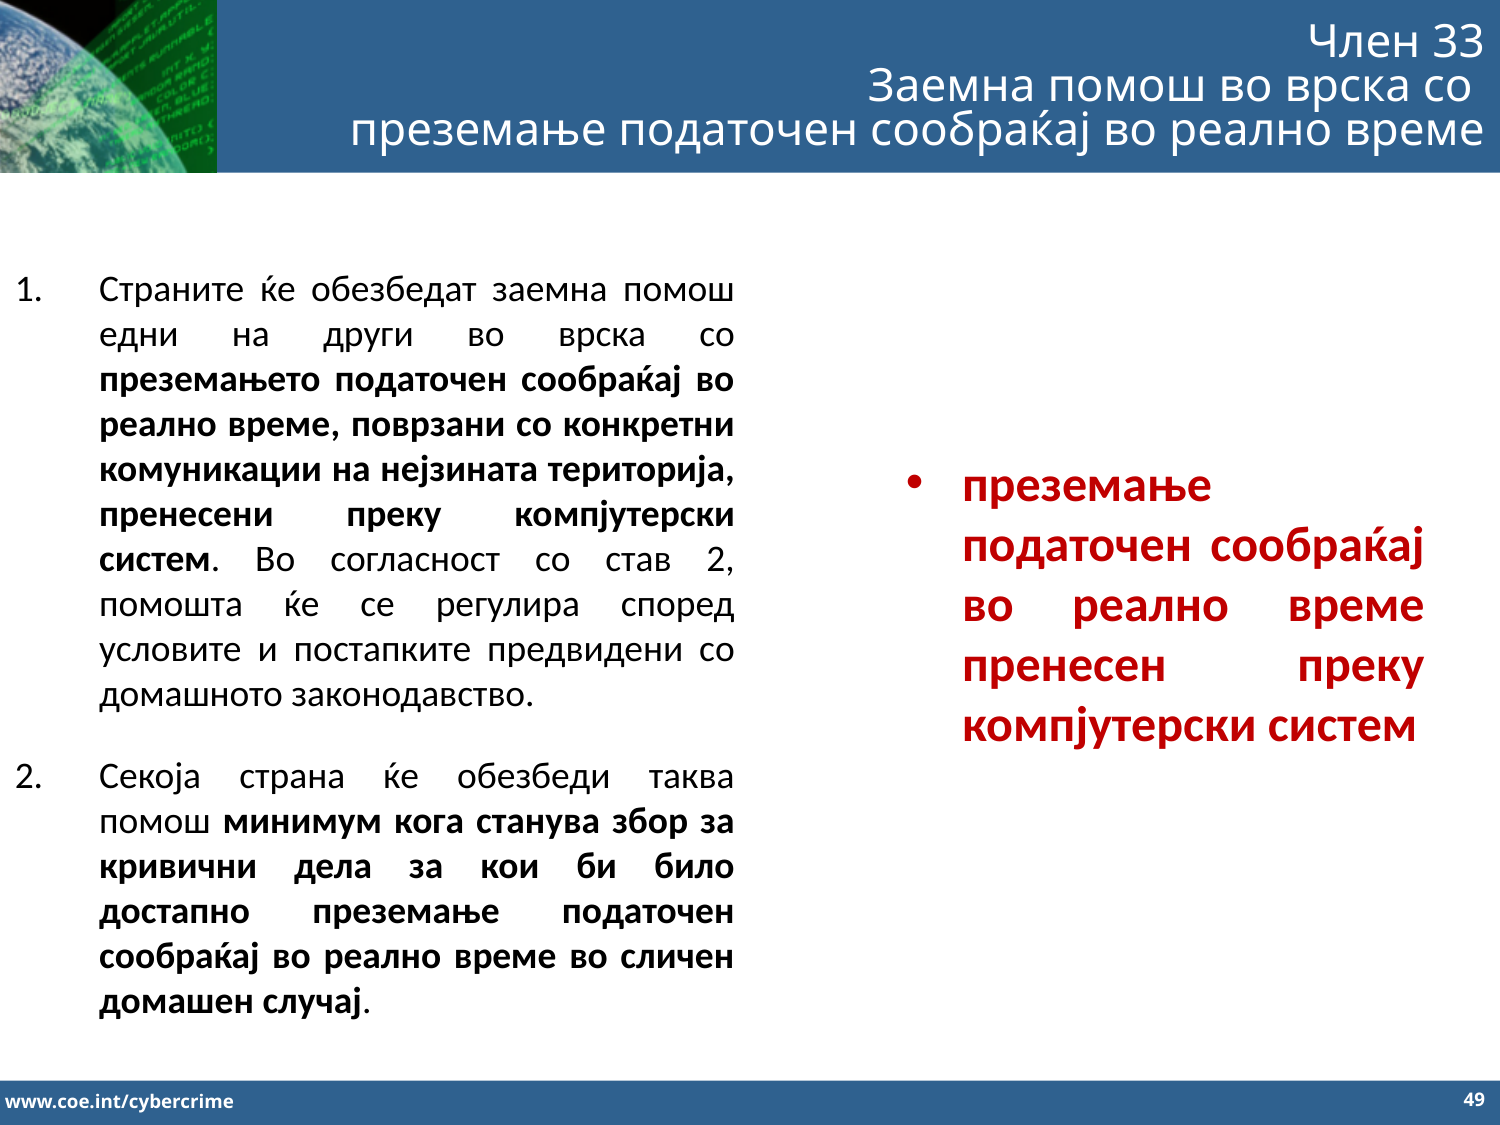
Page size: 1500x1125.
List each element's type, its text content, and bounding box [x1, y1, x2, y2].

text_box Член 33 Заемна помош во врска со преземање податочен сообраќај во реално време [236, 12, 1500, 165]
text_box Страните ќе обезбедат заемна помош едни на други во врска со преземањето податочен сообраќај во реално време, поврзани со конкретни комуникации на нејзината територија, пренесени преку компјутерски систем. Во согласност со став 2, помошта ќе се регулира според условите и постапките предвидени со домашното законодавство. Секоја страна ќе обезбеди таква помош минимум кога станува збор за кривични дела за кои би било достапно преземање податочен сообраќај во реално време во сличен домашен случај. [0, 256, 750, 1029]
slide_number 49 [1149, 1079, 1500, 1125]
picture [0, 1, 217, 173]
text_box преземање податочен сообраќај во реално време пренесен преку компјутерски систем [891, 443, 1440, 759]
